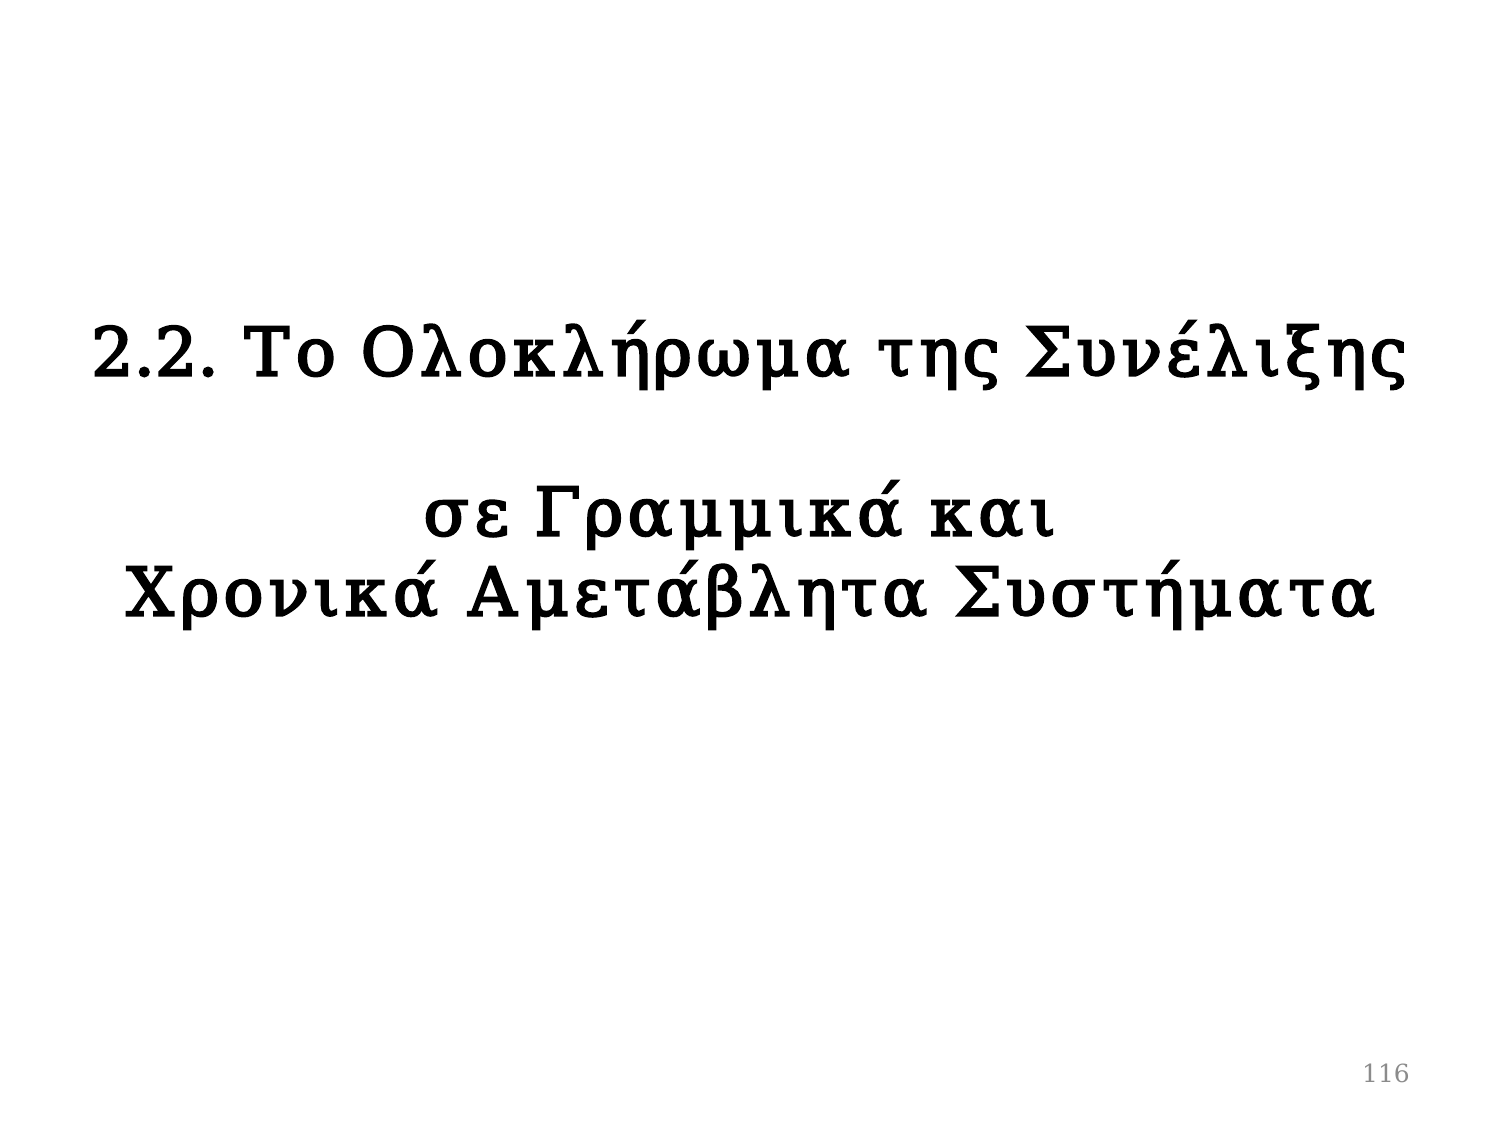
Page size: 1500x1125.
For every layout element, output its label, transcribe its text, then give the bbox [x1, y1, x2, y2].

slide_number 116 [1074, 1042, 1425, 1103]
title 2.2. Το Ολοκλήρωμα της Συνέλιξης σε Γραμμικά και Χρονικά Αμετάβλητα Συστήματα [75, 375, 1425, 563]
